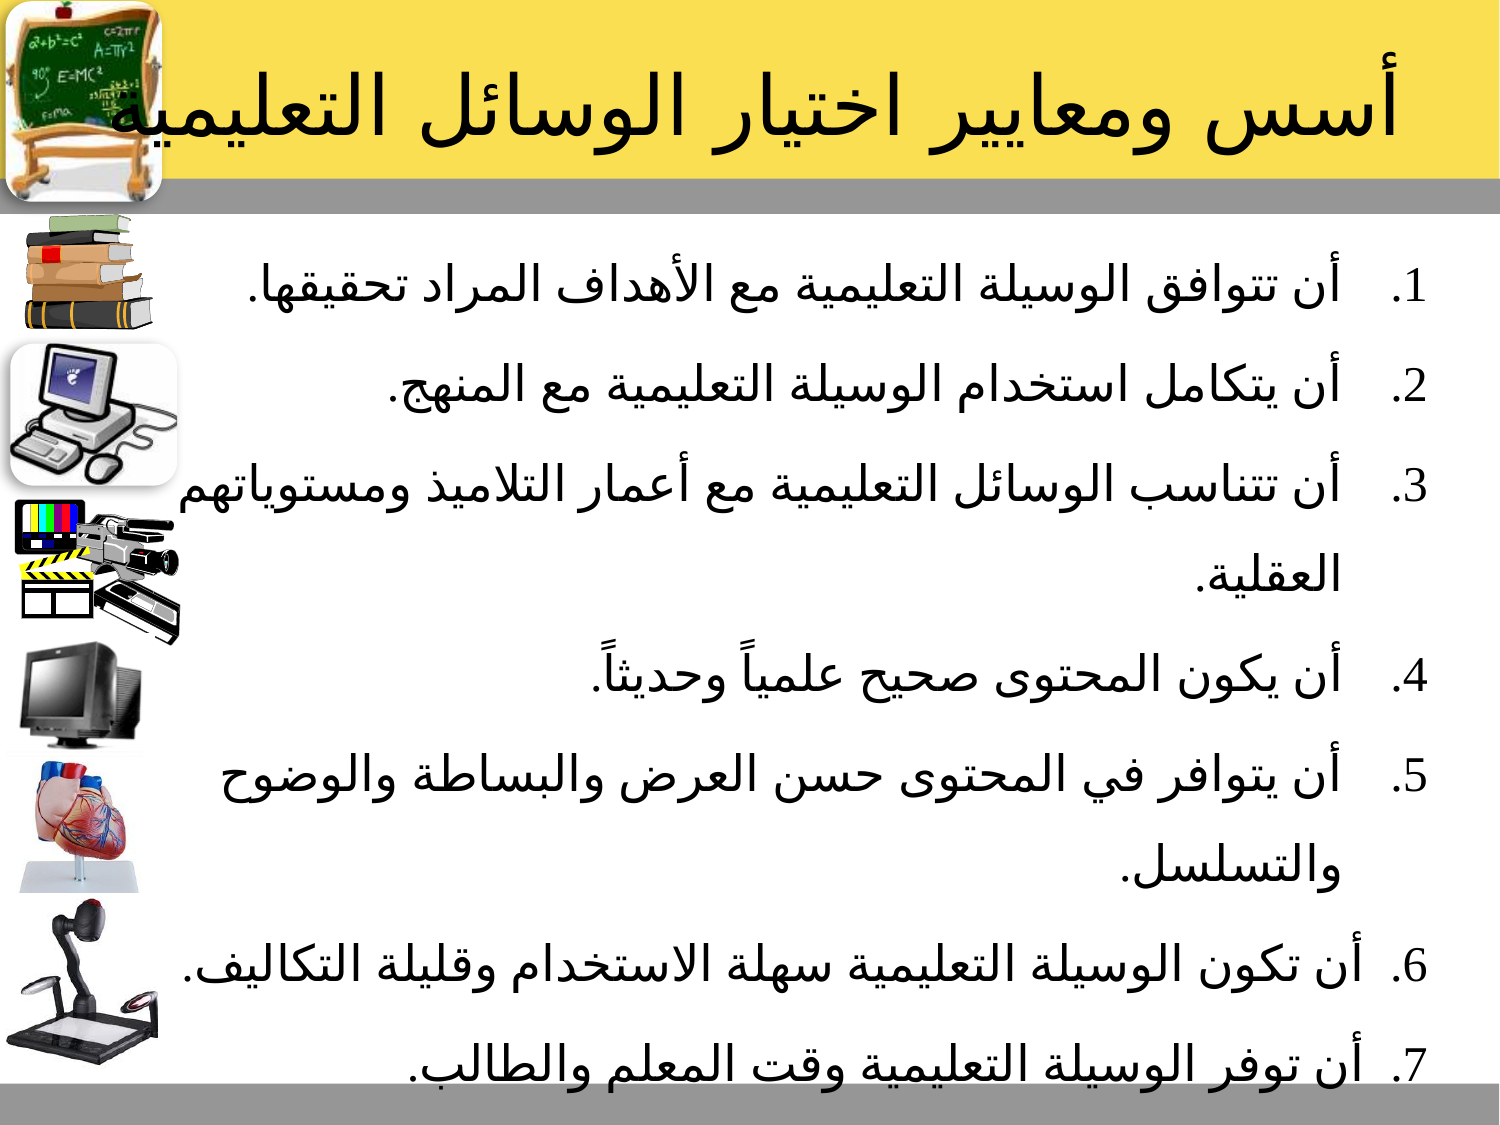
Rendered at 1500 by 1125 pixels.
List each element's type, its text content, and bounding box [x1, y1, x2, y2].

picture [10, 343, 82, 486]
title أسس ومعايير اختيار الوسائل التعليمية [74, 42, 1436, 162]
picture [0, 633, 158, 1083]
picture [5, 1, 162, 202]
list أن تتوافق الوسيلة التعليمية مع الأهداف المراد تحقيقها. أن يتكامل استخدام الوسيلة التعليمية مع المنهج. أن تتناسب الوسائل التعليمية مع أعمار التلاميذ ومستوياتهم العقلية. أن يكون المحتوى صحيح علمياً وحديثاً. أن يتوافر في المحتوى حسن العرض والبساطة والوضوح والتسلسل. 6. أن تكون الوسيلة التعليمية سهلة الاستخدام وقليلة التكاليف. 7. أن توفر الوسيلة التعليمية وقت المعلم والطالب. [82, 213, 1443, 971]
